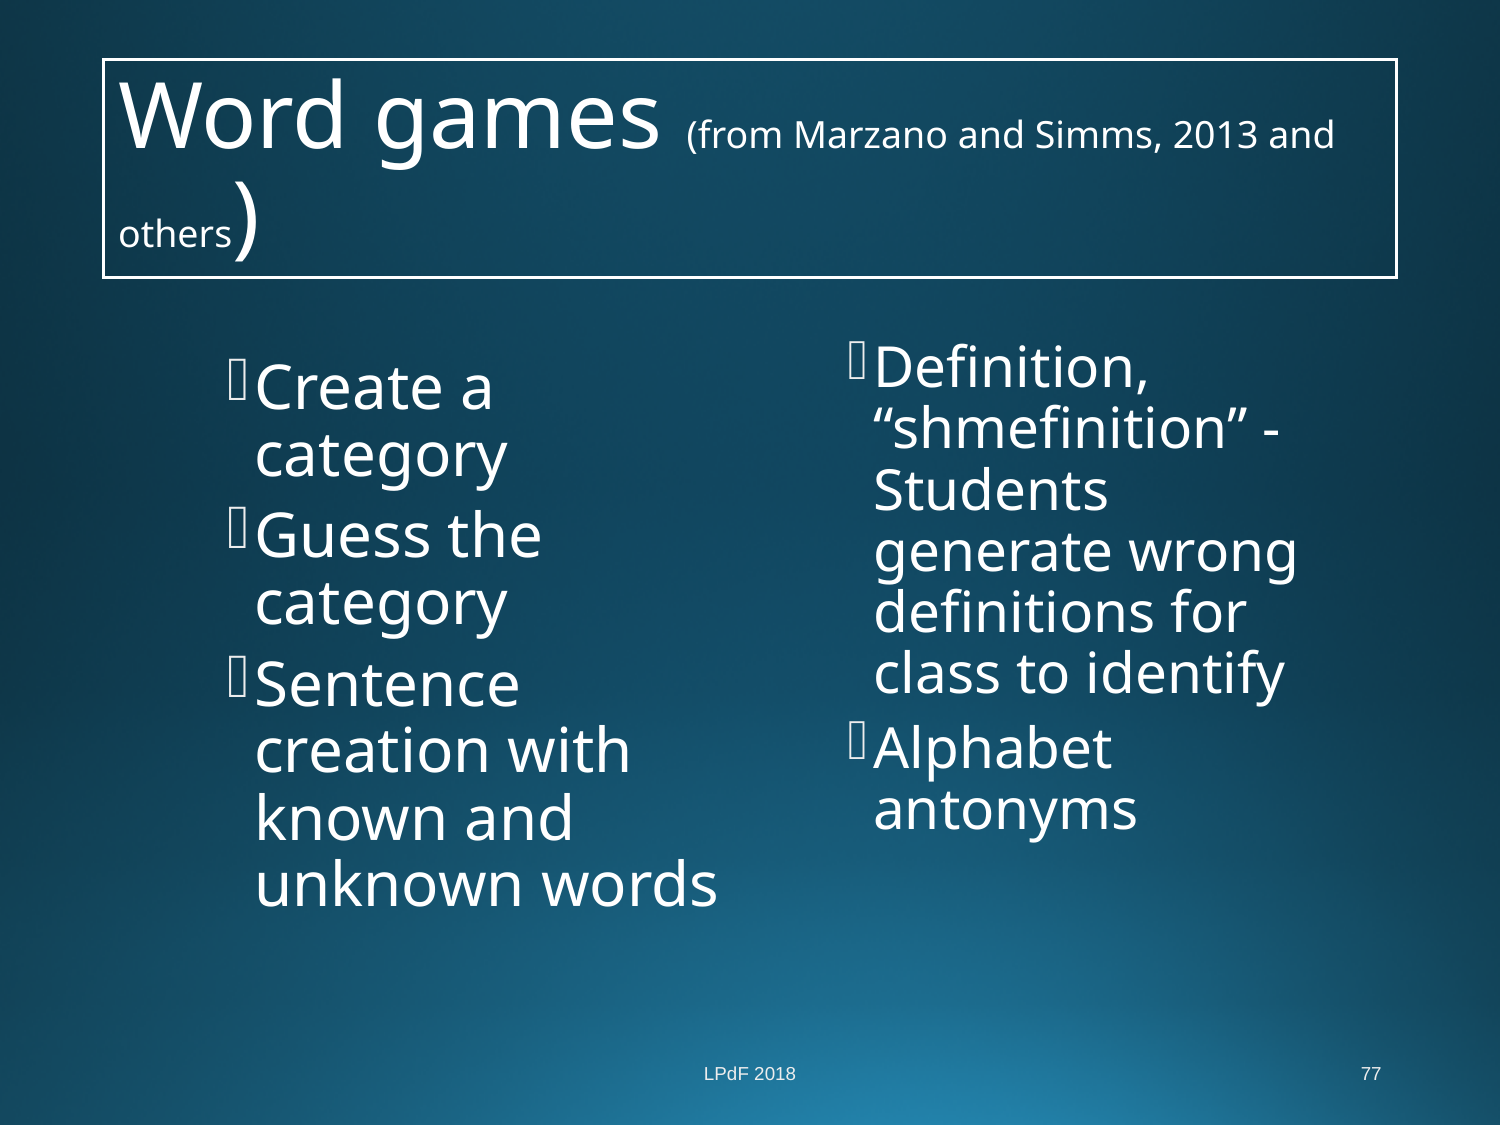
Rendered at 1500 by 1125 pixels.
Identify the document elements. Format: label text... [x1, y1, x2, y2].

list Definition, “shmefinition” - Students generate wrong definitions for class to identify Alphabet antonyms [832, 267, 1358, 859]
title Word games (from Marzano and Simms, 2013 and others) [102, 58, 1398, 279]
footer LPdF 2018 [496, 1042, 1004, 1103]
slide_number 77 [1059, 1042, 1397, 1103]
picture [0, 0, 1500, 1125]
list Create a category Guess the category Sentence creation with known and unknown words [213, 348, 738, 939]
